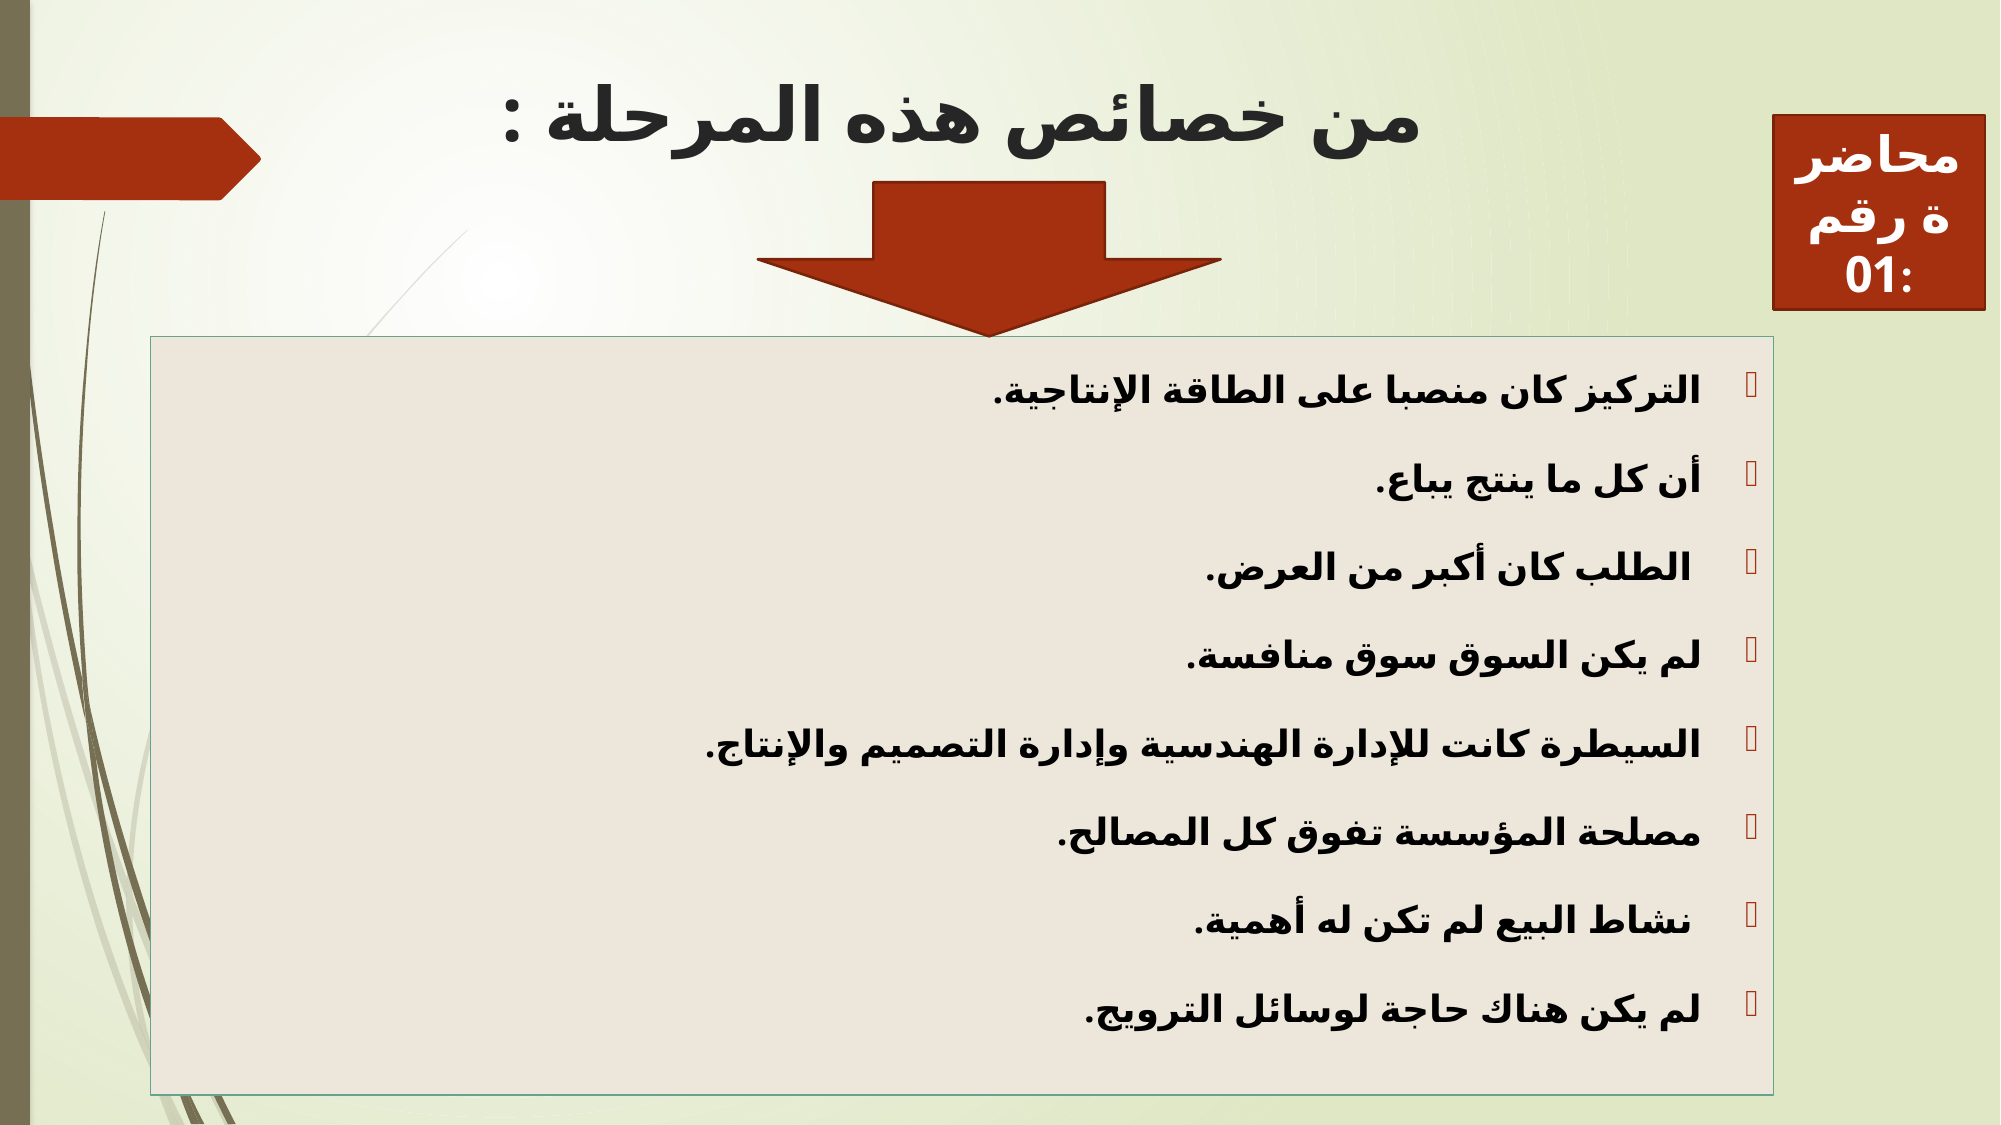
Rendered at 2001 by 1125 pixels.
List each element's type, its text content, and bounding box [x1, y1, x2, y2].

text_box [756, 180, 1222, 338]
text_box محاضرة رقم 01: [1772, 114, 1986, 311]
title من خصائص هذه المرحلة : [231, 59, 1694, 270]
list التركيز كان منصبا على الطاقة الإنتاجية. أن كل ما ينتج يباع. الطلب كان أكبر من العرض. لم يكن السوق سوق منافسة. السيطرة كانت للإدارة الهندسية وإدارة التصميم والإنتاج. مصلحة المؤسسة تفوق كل المصالح. نشاط البيع لم تكن له أهمية. لم يكن هناك حاجة لوسائل الترويج. [150, 336, 1774, 1096]
